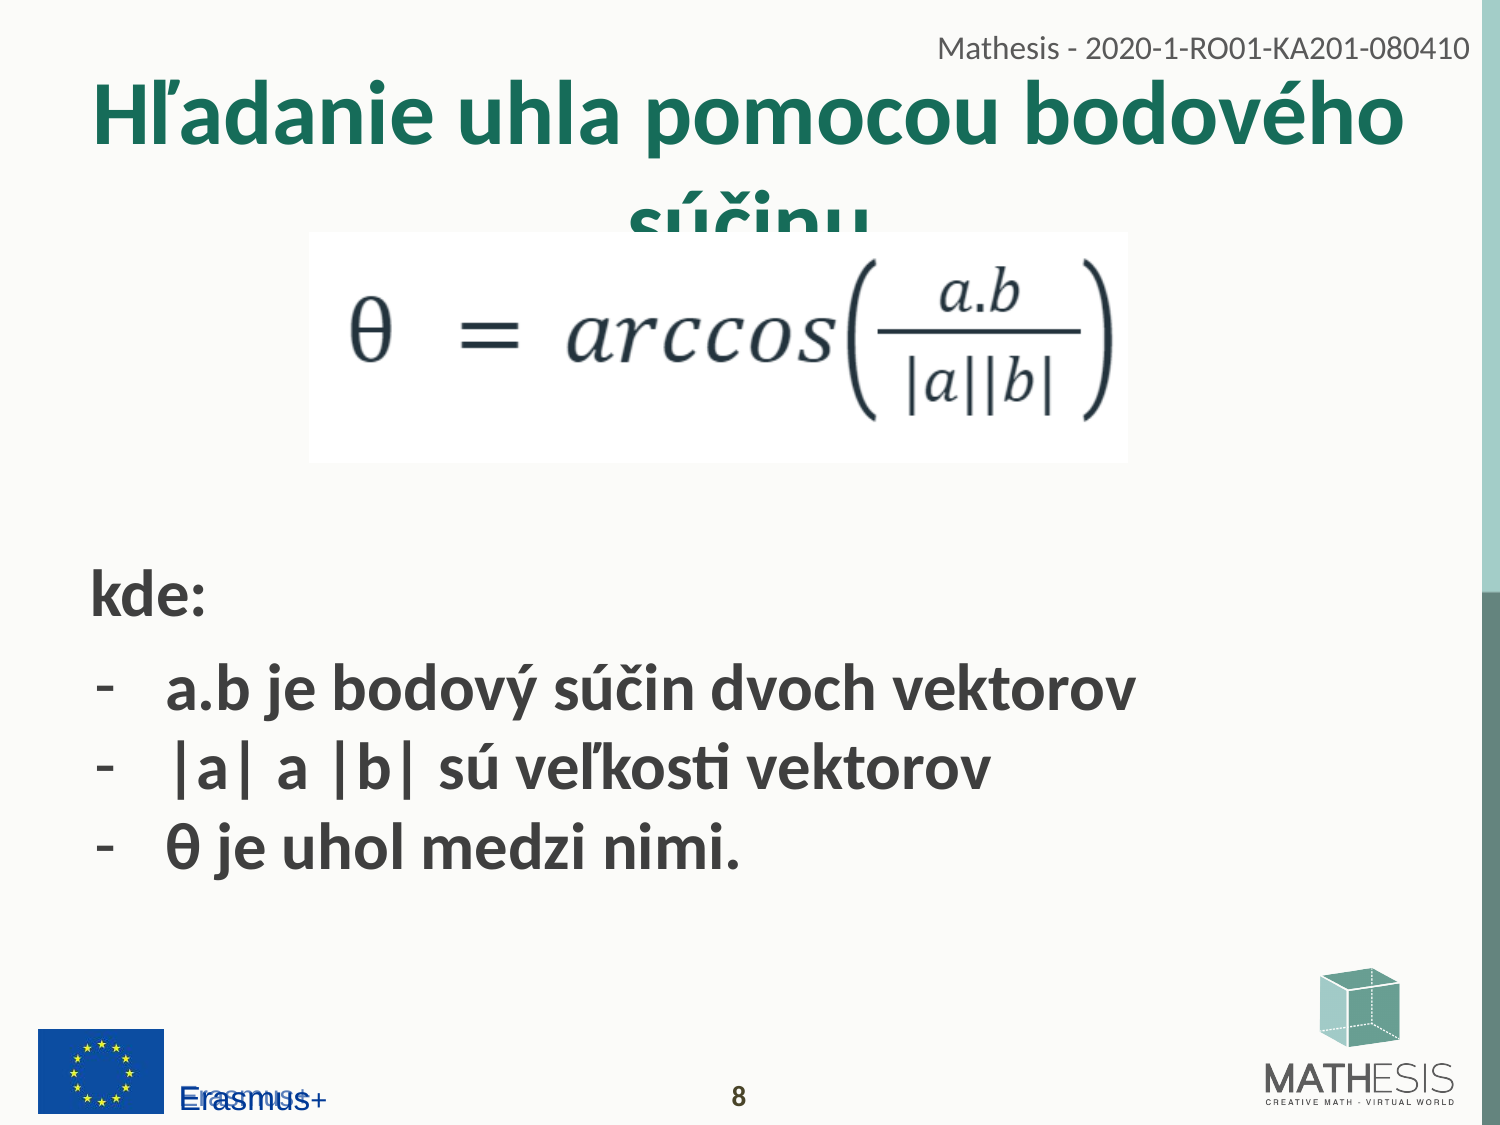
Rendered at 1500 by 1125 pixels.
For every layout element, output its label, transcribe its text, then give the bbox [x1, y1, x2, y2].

list kde: a.b je bodový súčin dvoch vektorov |a| a |b| sú veľkosti vektorov θ je uhol medzi nimi. [75, 262, 1425, 1005]
picture [38, 1029, 164, 1114]
picture [308, 232, 1129, 463]
title Hľadanie uhla pomocou bodového súčinu [75, 45, 1425, 233]
